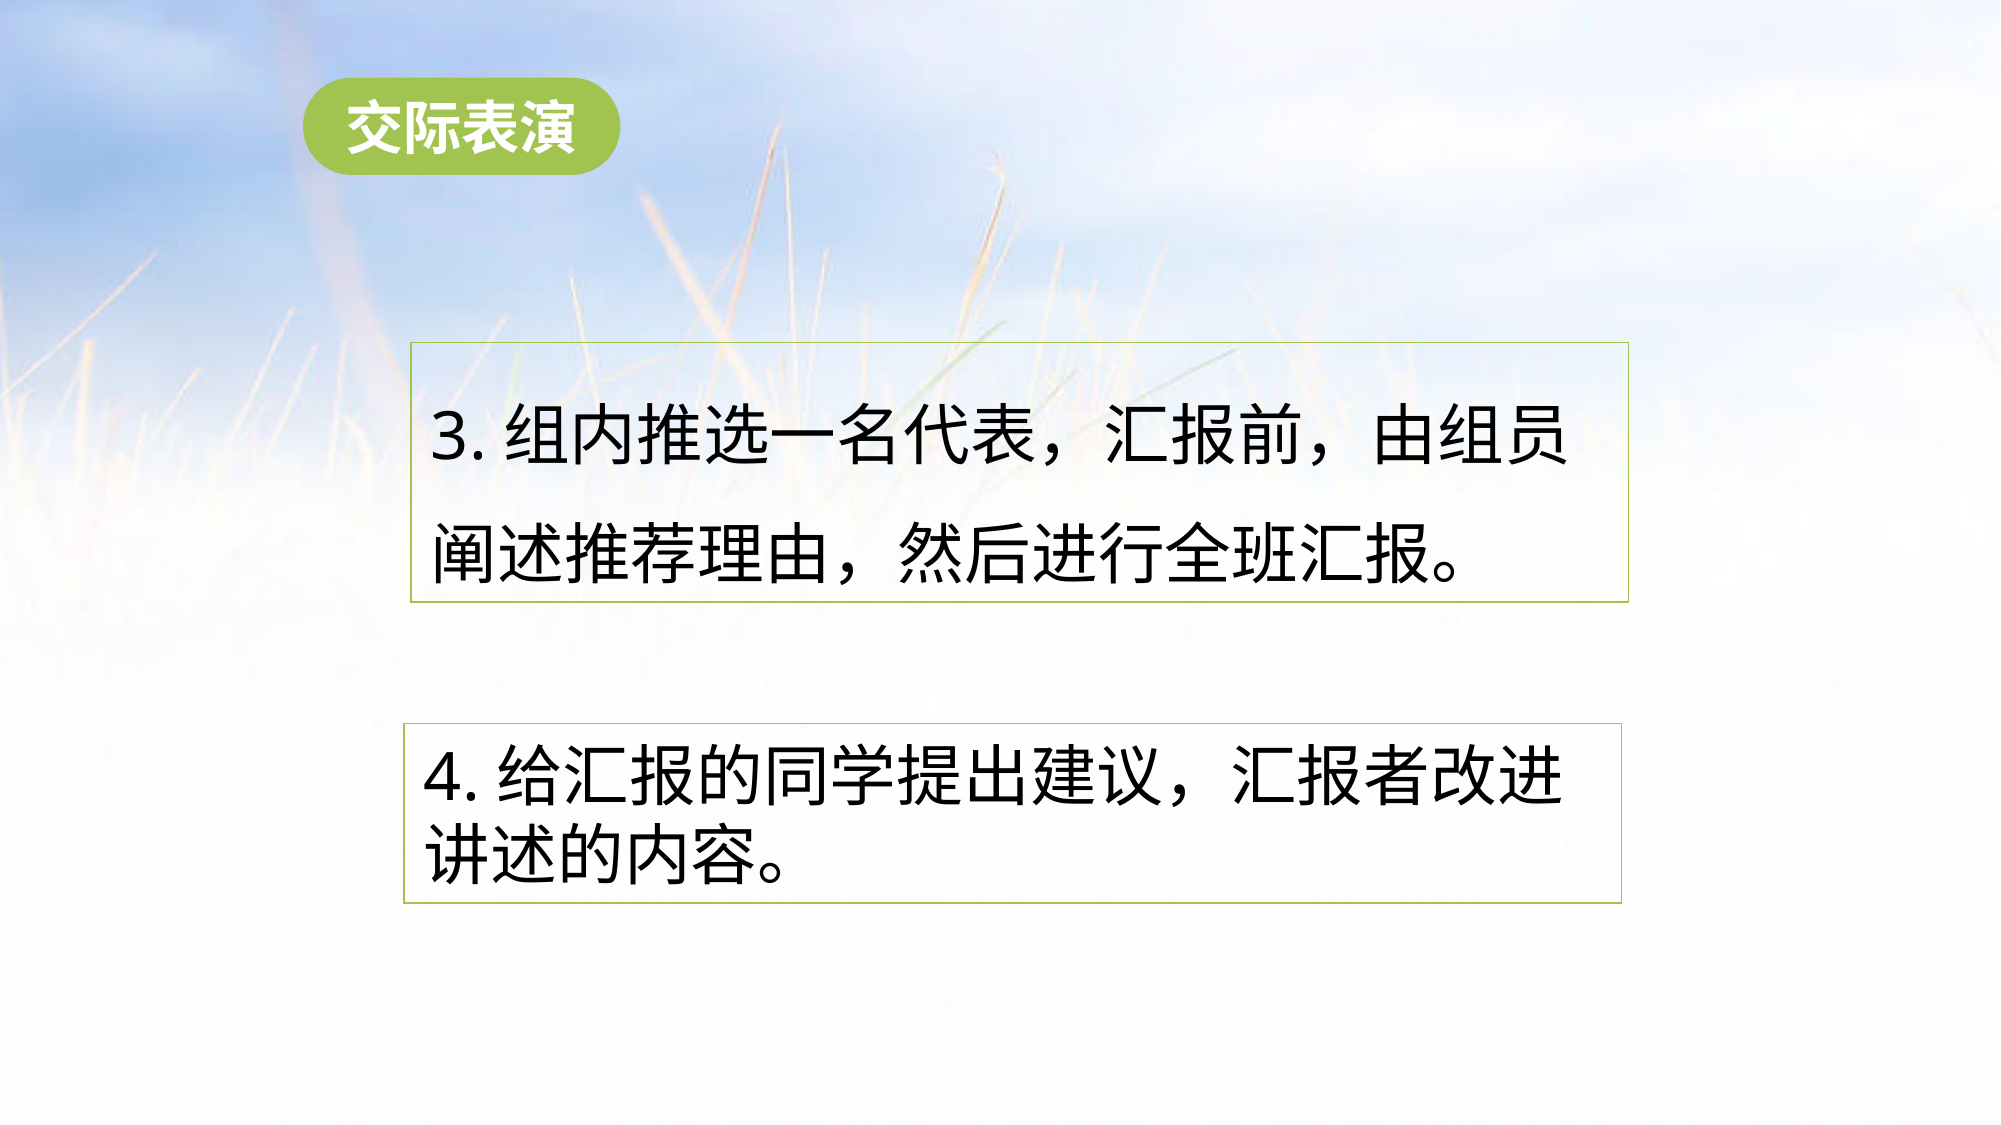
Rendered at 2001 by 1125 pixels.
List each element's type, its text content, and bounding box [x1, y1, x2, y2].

text_box 4.给汇报的同学提出建议，汇报者改进讲述的内容。 [403, 723, 1622, 904]
text_box 交际表演 [301, 76, 622, 177]
text_box 3.组内推选一名代表，汇报前，由组员阐述推荐理由，然后进行全班汇报。 [410, 342, 1629, 603]
picture [0, 0, 2001, 1125]
